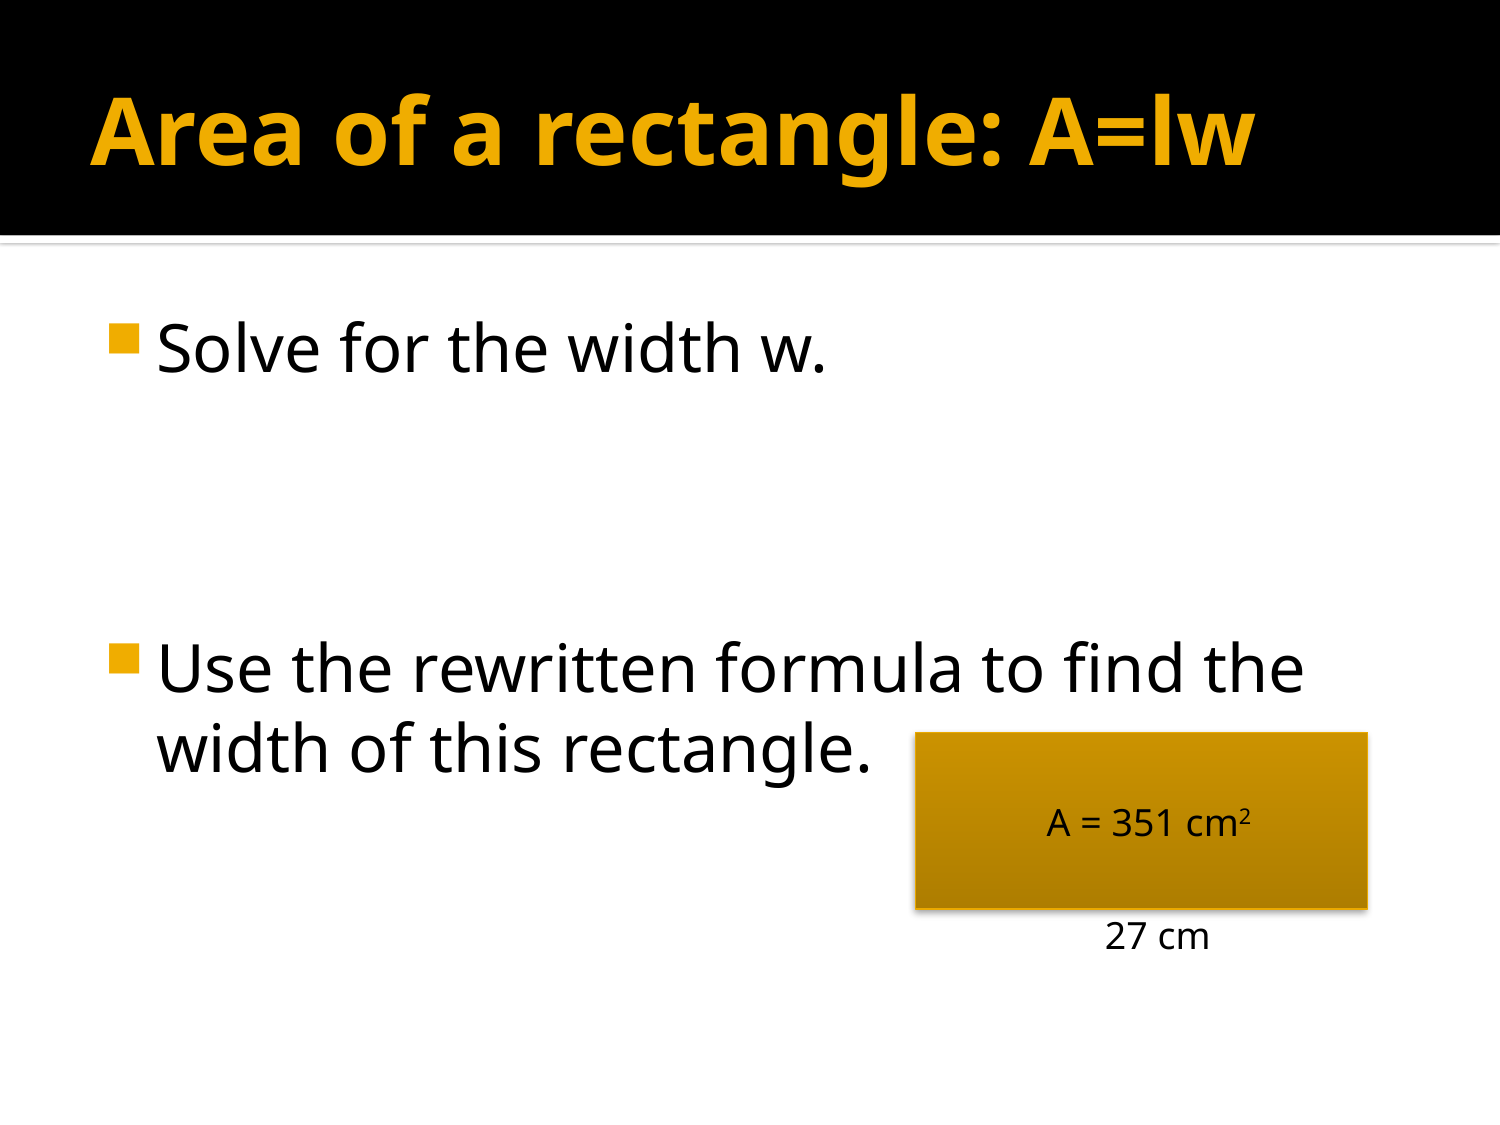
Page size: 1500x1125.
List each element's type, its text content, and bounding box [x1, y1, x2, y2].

list Solve for the width w. Use the rewritten formula to find the width of this rectangle. [75, 291, 1425, 1050]
title Area of a rectangle: A=lw [75, 25, 1425, 231]
text_box A = 351 cm2 [1031, 791, 1335, 851]
text_box 27 cm [1090, 904, 1257, 965]
text_box [915, 732, 1368, 910]
